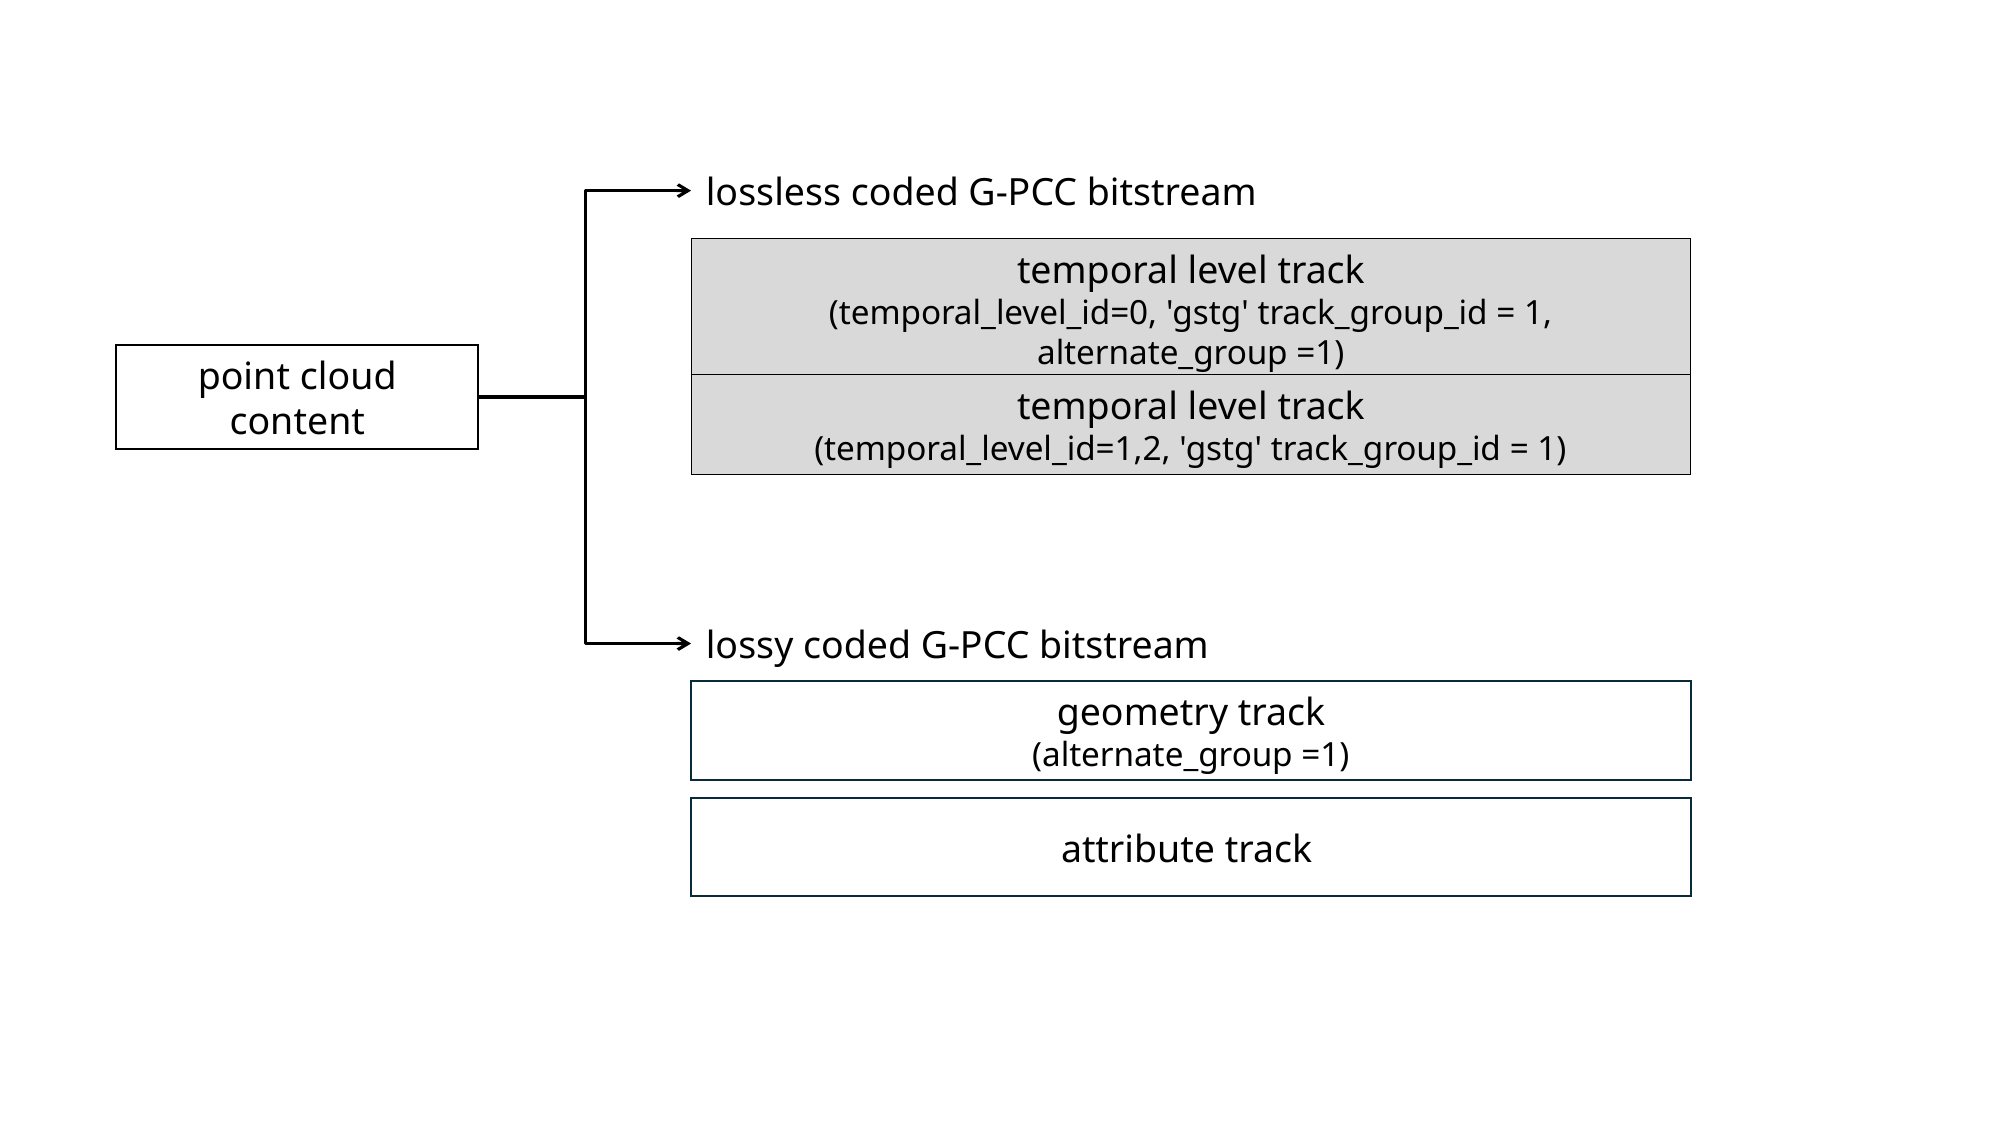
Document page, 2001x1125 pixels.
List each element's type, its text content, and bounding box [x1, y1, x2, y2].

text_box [477, 374, 692, 645]
text_box temporal level track (temporal_level_id=1,2, 'gstg' track_group_id = 1) [692, 374, 1691, 475]
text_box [477, 190, 692, 374]
text_box lossy coded G-PCC bitstream [691, 613, 1691, 674]
text_box temporal level track (temporal_level_id=0, 'gstg' track_group_id = 1, alternate_group =1) [692, 238, 1691, 374]
text_box point cloud content [115, 343, 477, 451]
text_box attribute track [689, 796, 1693, 898]
text_box geometry track (alternate_group =1) [689, 679, 1693, 781]
text_box lossless coded G-PCC bitstream [691, 160, 1691, 221]
